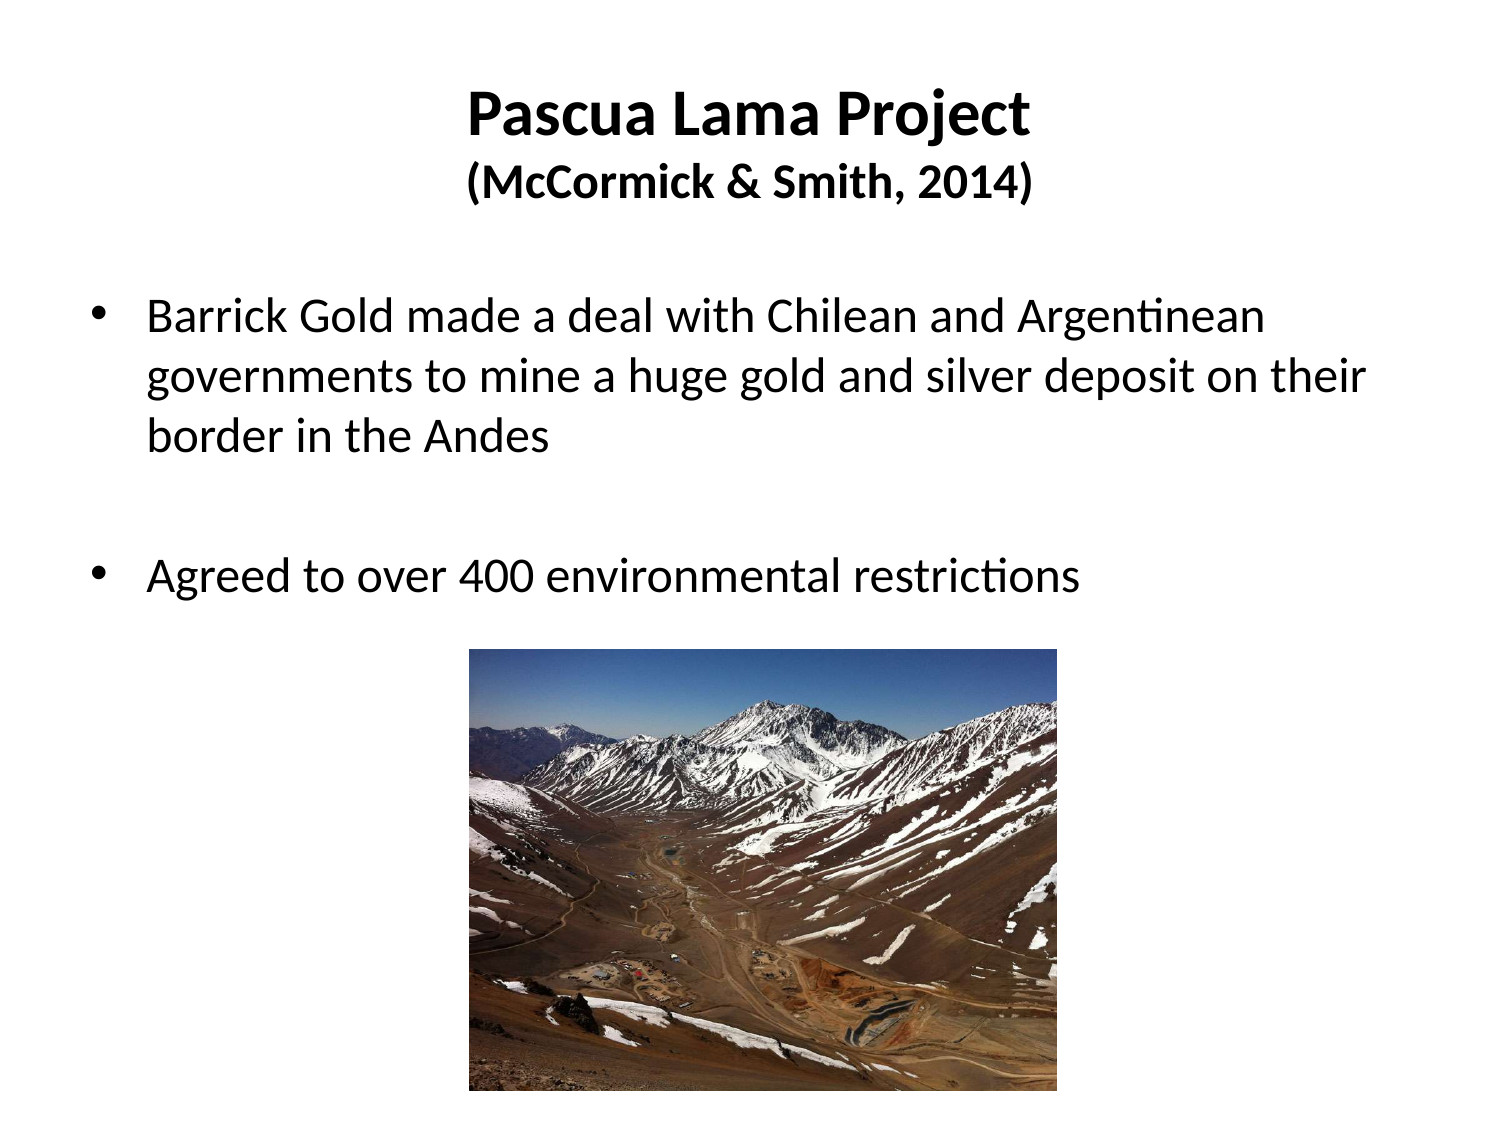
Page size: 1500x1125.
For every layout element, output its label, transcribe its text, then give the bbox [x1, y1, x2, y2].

list Barrick Gold made a deal with Chilean and Argentinean governments to mine a huge gold and silver deposit on their border in the Andes Agreed to over 400 environmental restrictions [75, 275, 1425, 1125]
title Pascua Lama Project (McCormick & Smith, 2014) [75, 45, 1425, 233]
picture [469, 649, 1057, 1091]
